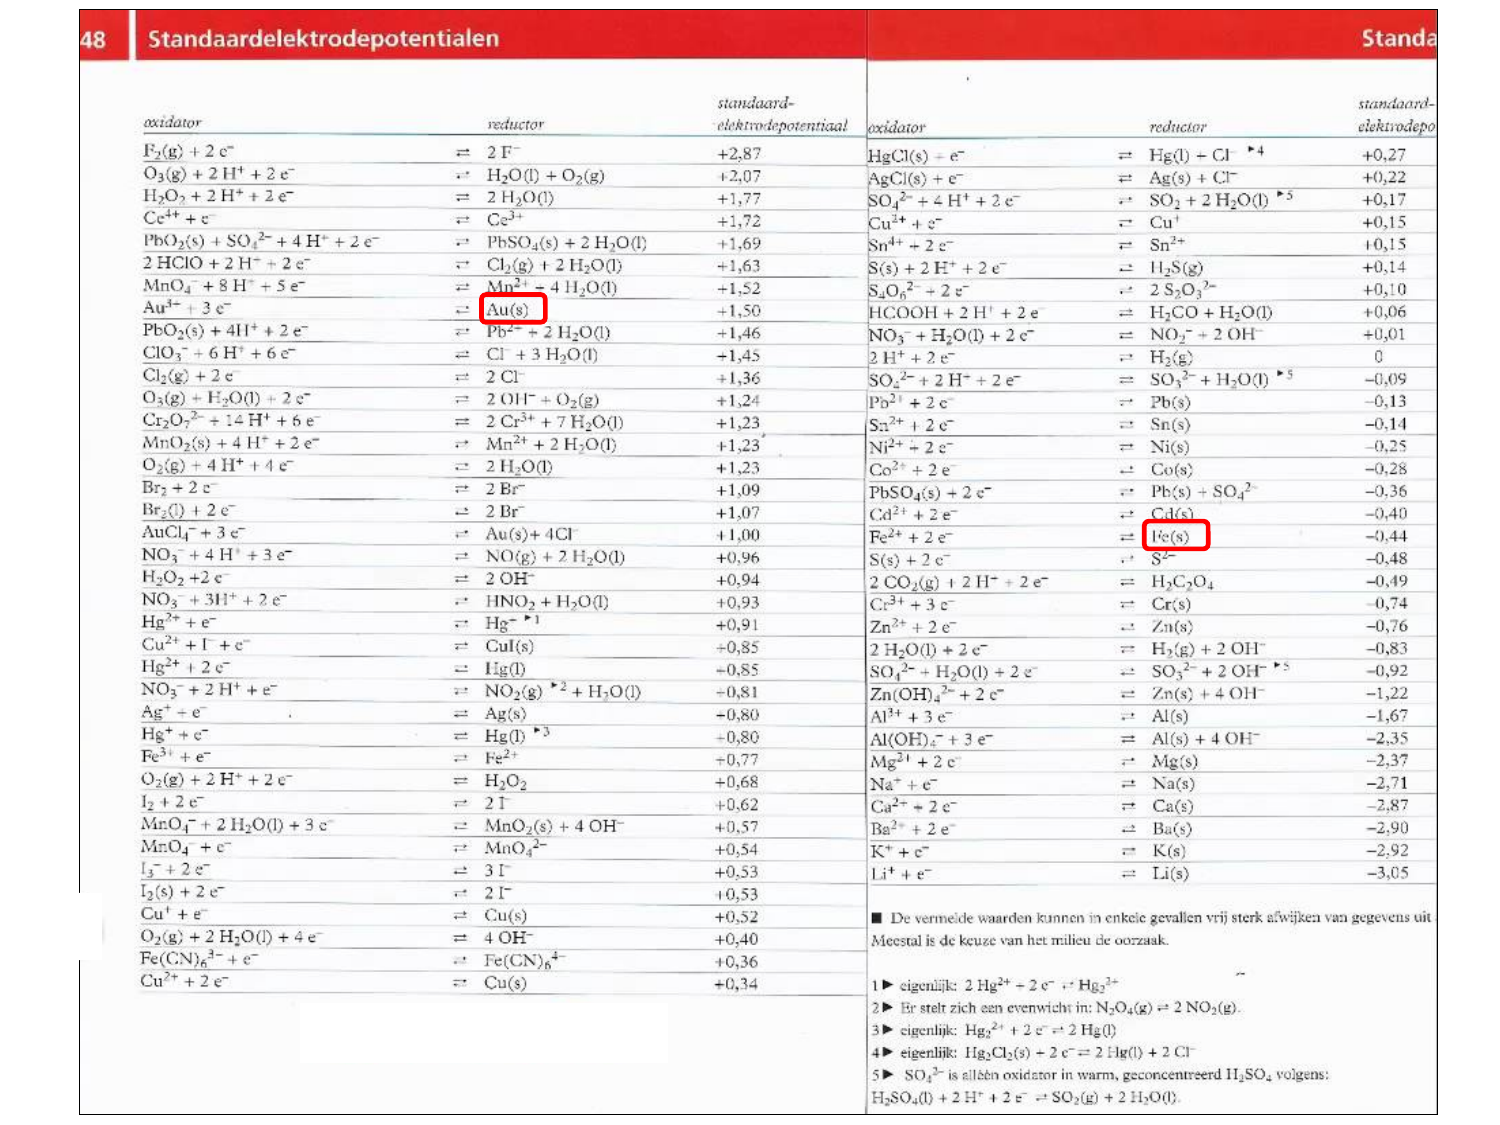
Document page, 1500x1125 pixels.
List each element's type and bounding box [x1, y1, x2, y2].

text_box [79, 9, 1438, 1115]
